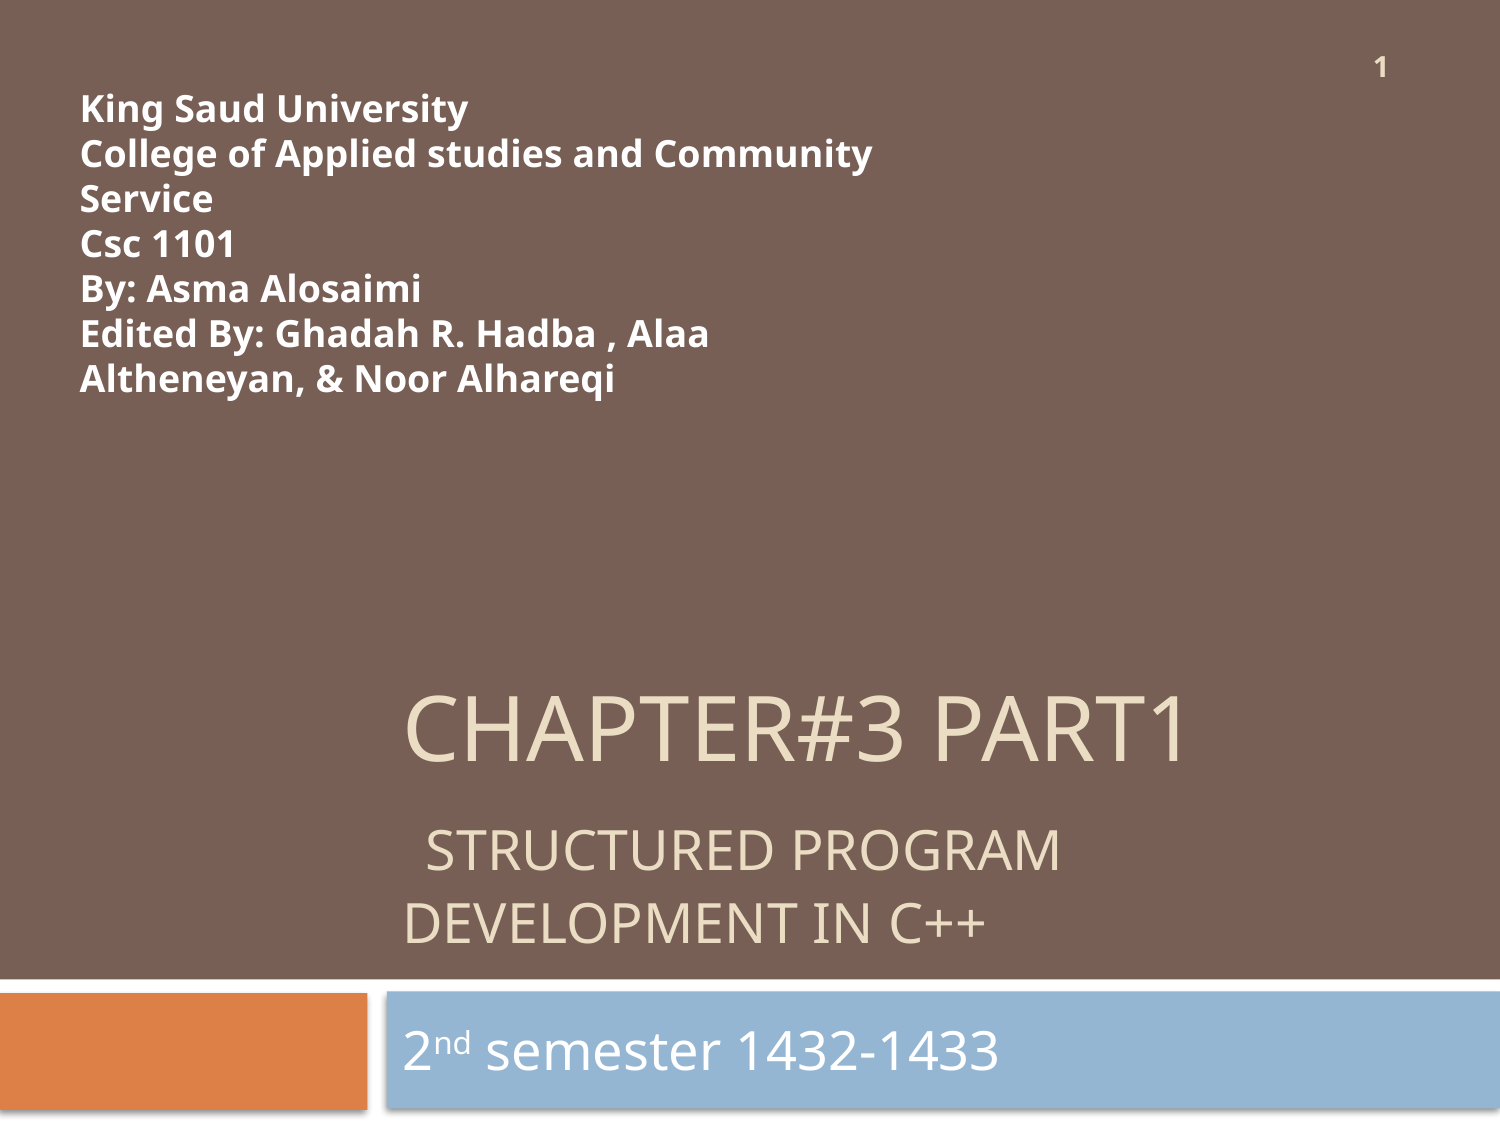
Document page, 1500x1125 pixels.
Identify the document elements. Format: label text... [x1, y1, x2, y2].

title Chapter#3 Part1 Structured Program Development in C++ [387, 662, 1450, 963]
subtitle 2nd semester 1432-1433 [387, 992, 1488, 1105]
slide_number 1 [1312, 37, 1450, 100]
text_box King Saud University College of Applied studies and Community Service Csc 1101 By: Asma Alosaimi Edited By: Ghadah R. Hadba , Alaa Altheneyan, & Noor Alhareqi [64, 78, 904, 453]
